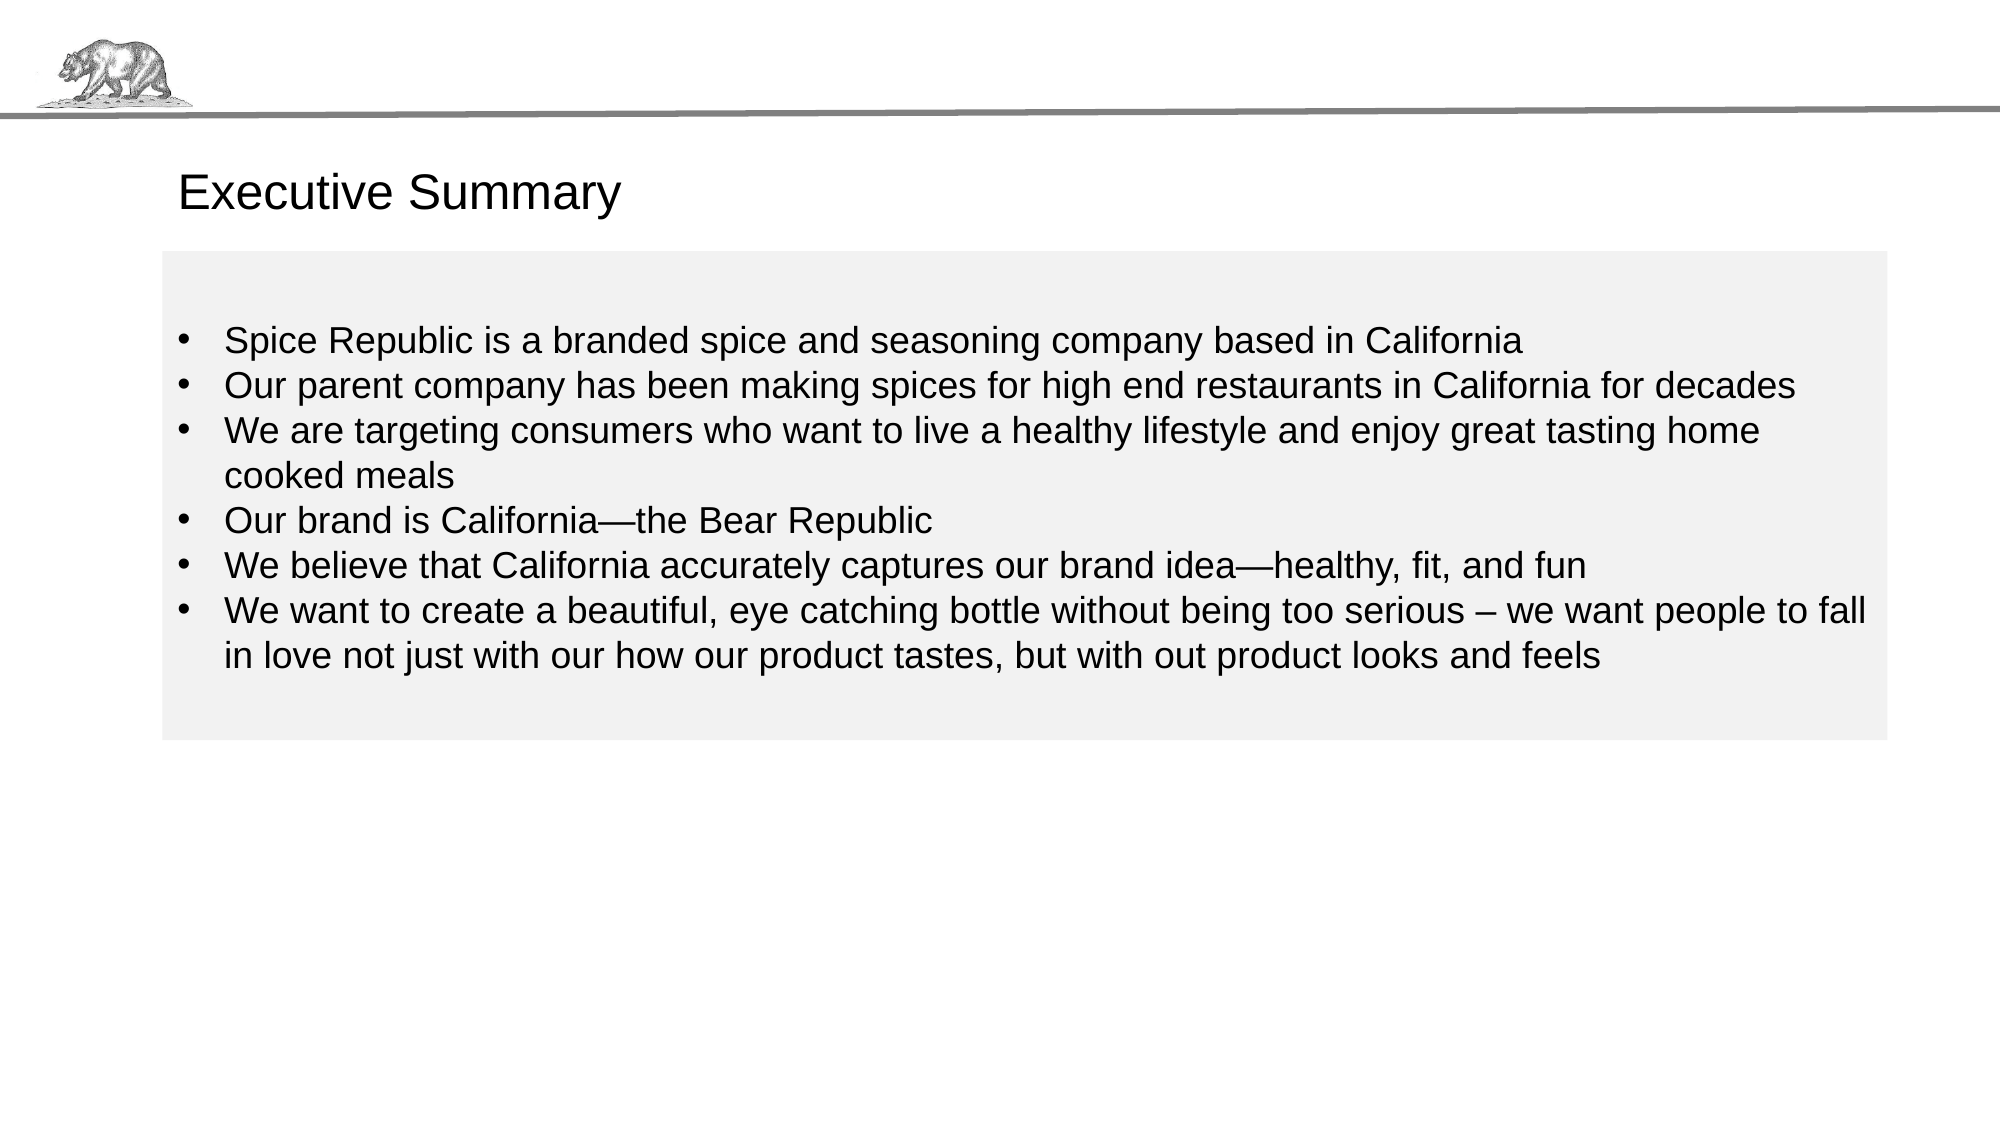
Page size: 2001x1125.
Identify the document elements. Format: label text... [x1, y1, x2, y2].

picture [35, 37, 193, 109]
text_box Spice Republic is a branded spice and seasoning company based in California Our parent company has been making spices for high end restaurants in California for decades We are targeting consumers who want to live a healthy lifestyle and enjoy great tasting home cooked meals Our brand is California—the Bear Republic We believe that California accurately captures our brand idea—healthy, fit, and fun We want to create a beautiful, eye catching bottle without being too serious – we want people to fall in love not just with our how our product tastes, but with out product looks and feels [161, 250, 1888, 741]
text_box Executive Summary [162, 84, 1888, 250]
